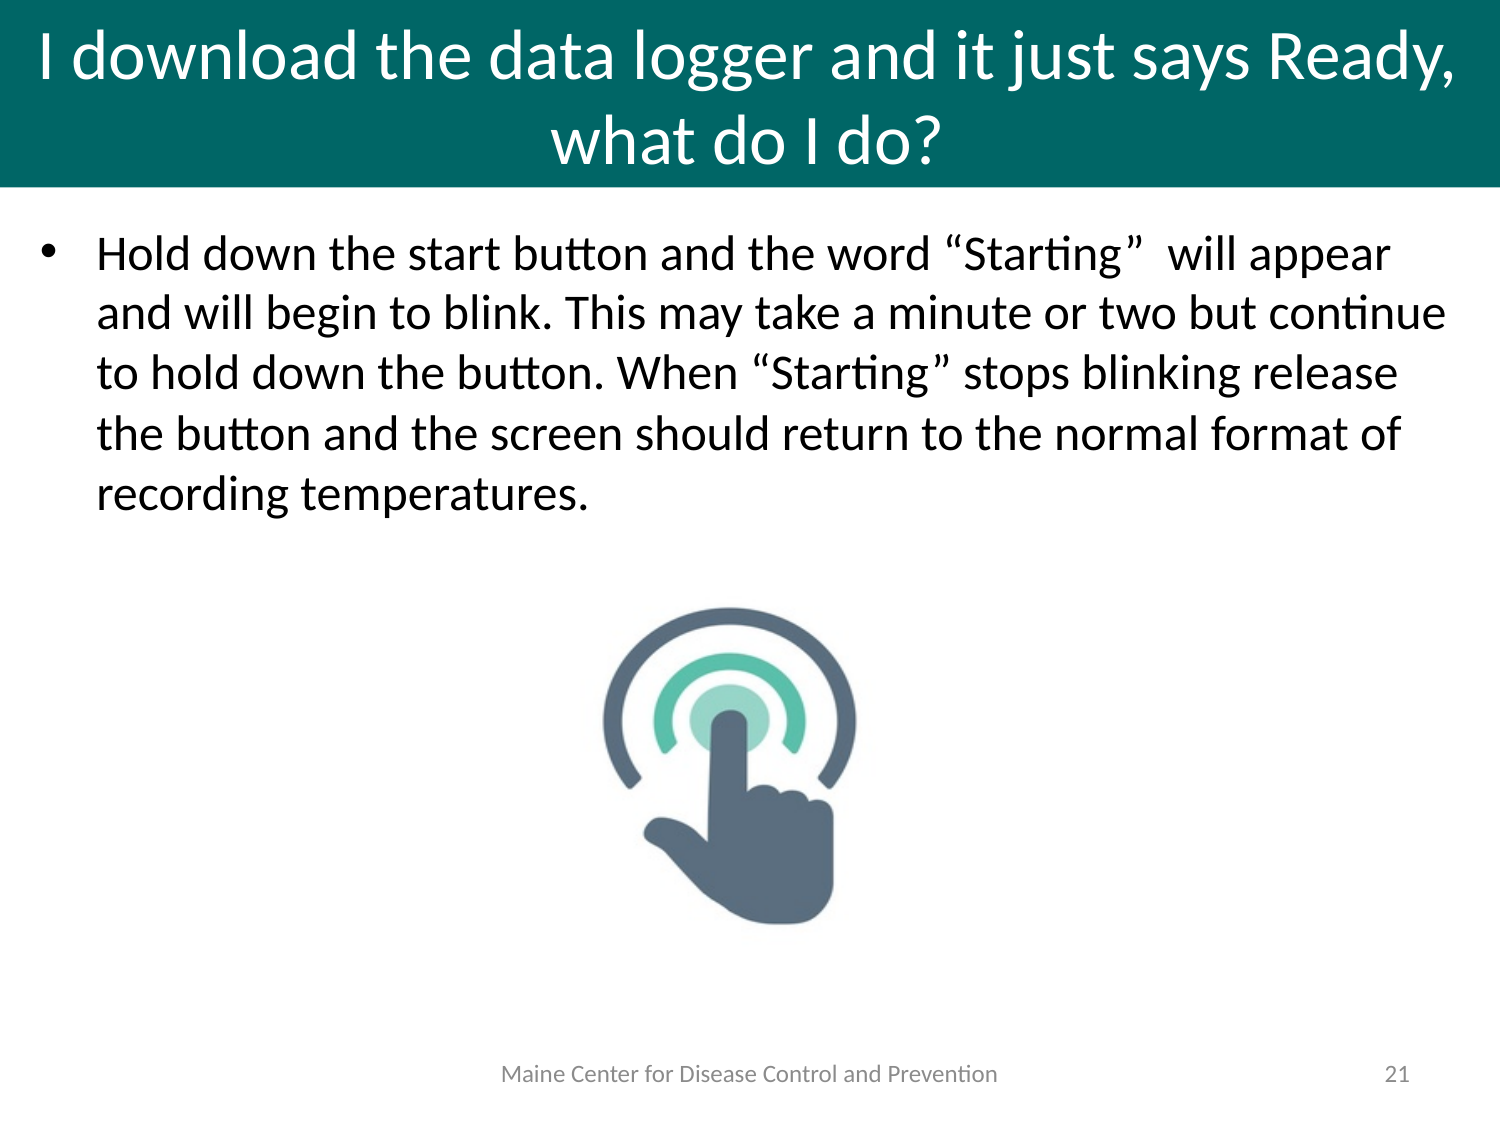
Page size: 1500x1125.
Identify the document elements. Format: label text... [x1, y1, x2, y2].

footer Maine Center for Disease Control and Prevention [450, 1042, 1050, 1103]
list Hold down the start button and the word “Starting” will appear and will begin to blink. This may take a minute or two but continue to hold down the button. When “Starting” stops blinking release the button and the screen should return to the normal format of recording temperatures. [24, 212, 1475, 1025]
title I download the data logger and it just says Ready, what do I do? [0, 0, 1500, 188]
slide_number 21 [1074, 1042, 1425, 1103]
picture [447, 511, 1013, 1020]
